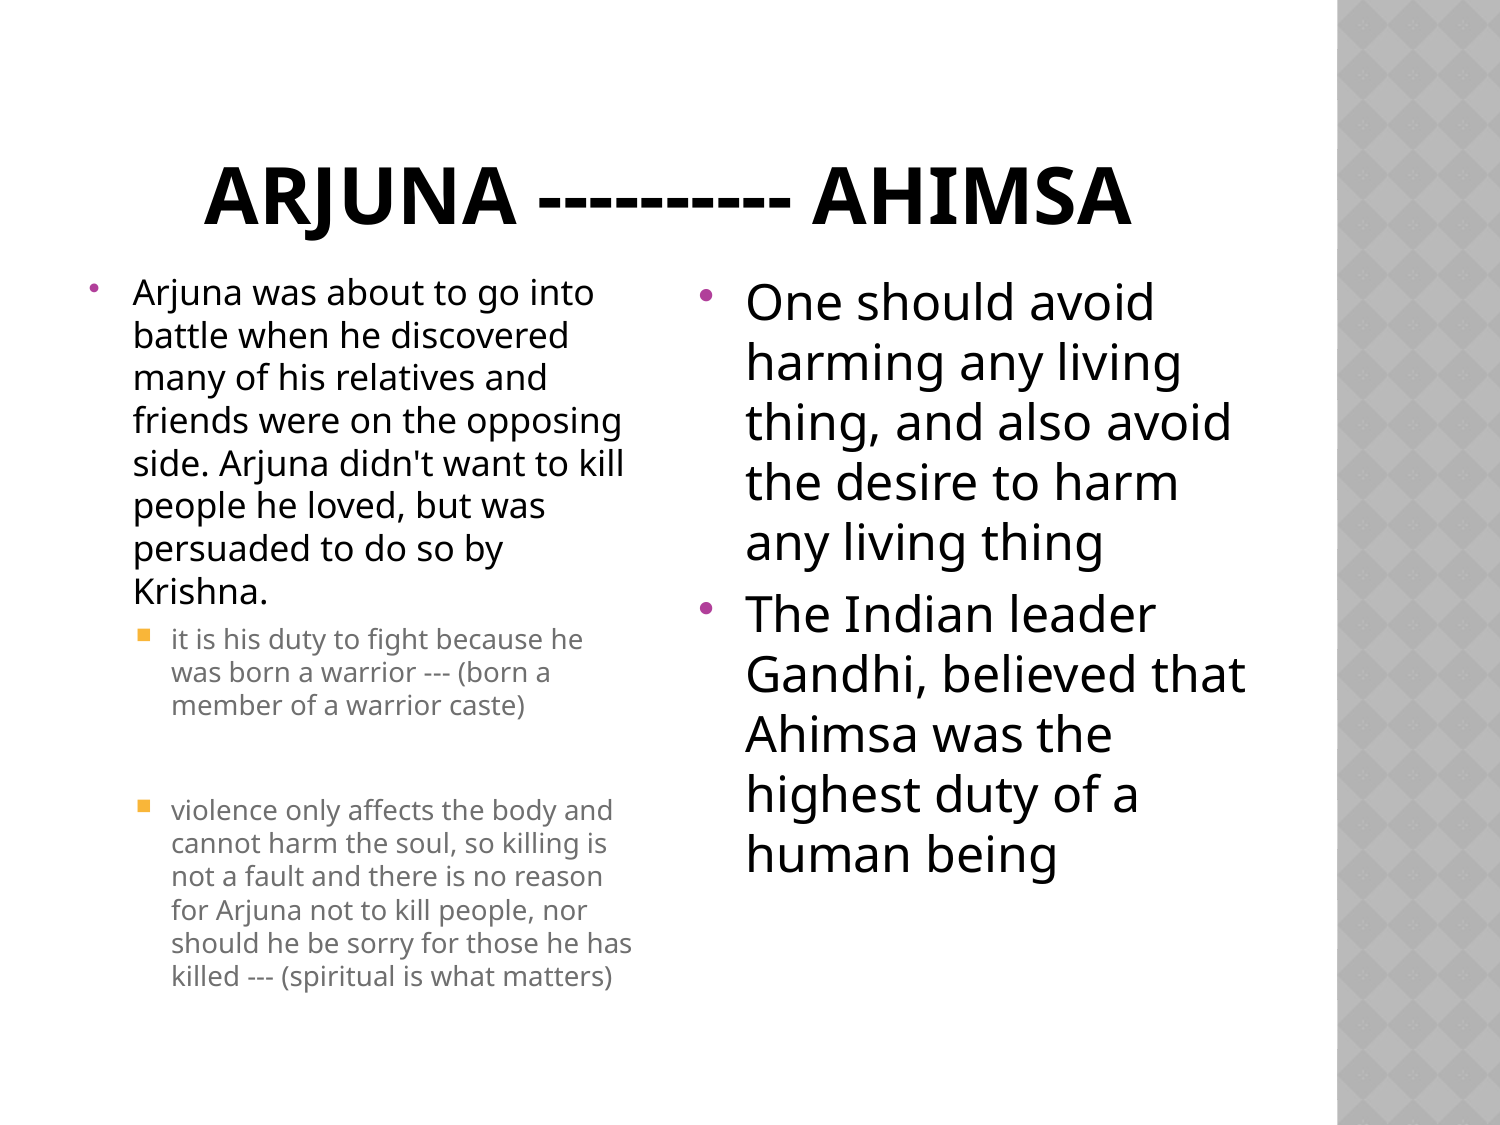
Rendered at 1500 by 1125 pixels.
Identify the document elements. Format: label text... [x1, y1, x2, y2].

list Arjuna was about to go into battle when he discovered many of his relatives and friends were on the opposing side. Arjuna didn't want to kill people he loved, but was persuaded to do so by Krishna. it is his duty to fight because he was born a warrior --- (born a member of a warrior caste) violence only affects the body and cannot harm the soul, so killing is not a fault and there is no reason for Arjuna not to kill people, nor should he be sorry for those he has killed --- (spiritual is what matters) [75, 262, 653, 1005]
list One should avoid harming any living thing, and also avoid the desire to harm any living thing The Indian leader Gandhi, believed that Ahimsa was the highest duty of a human being [685, 262, 1263, 1005]
title Arjuna ---------- Ahimsa [75, 52, 1263, 240]
